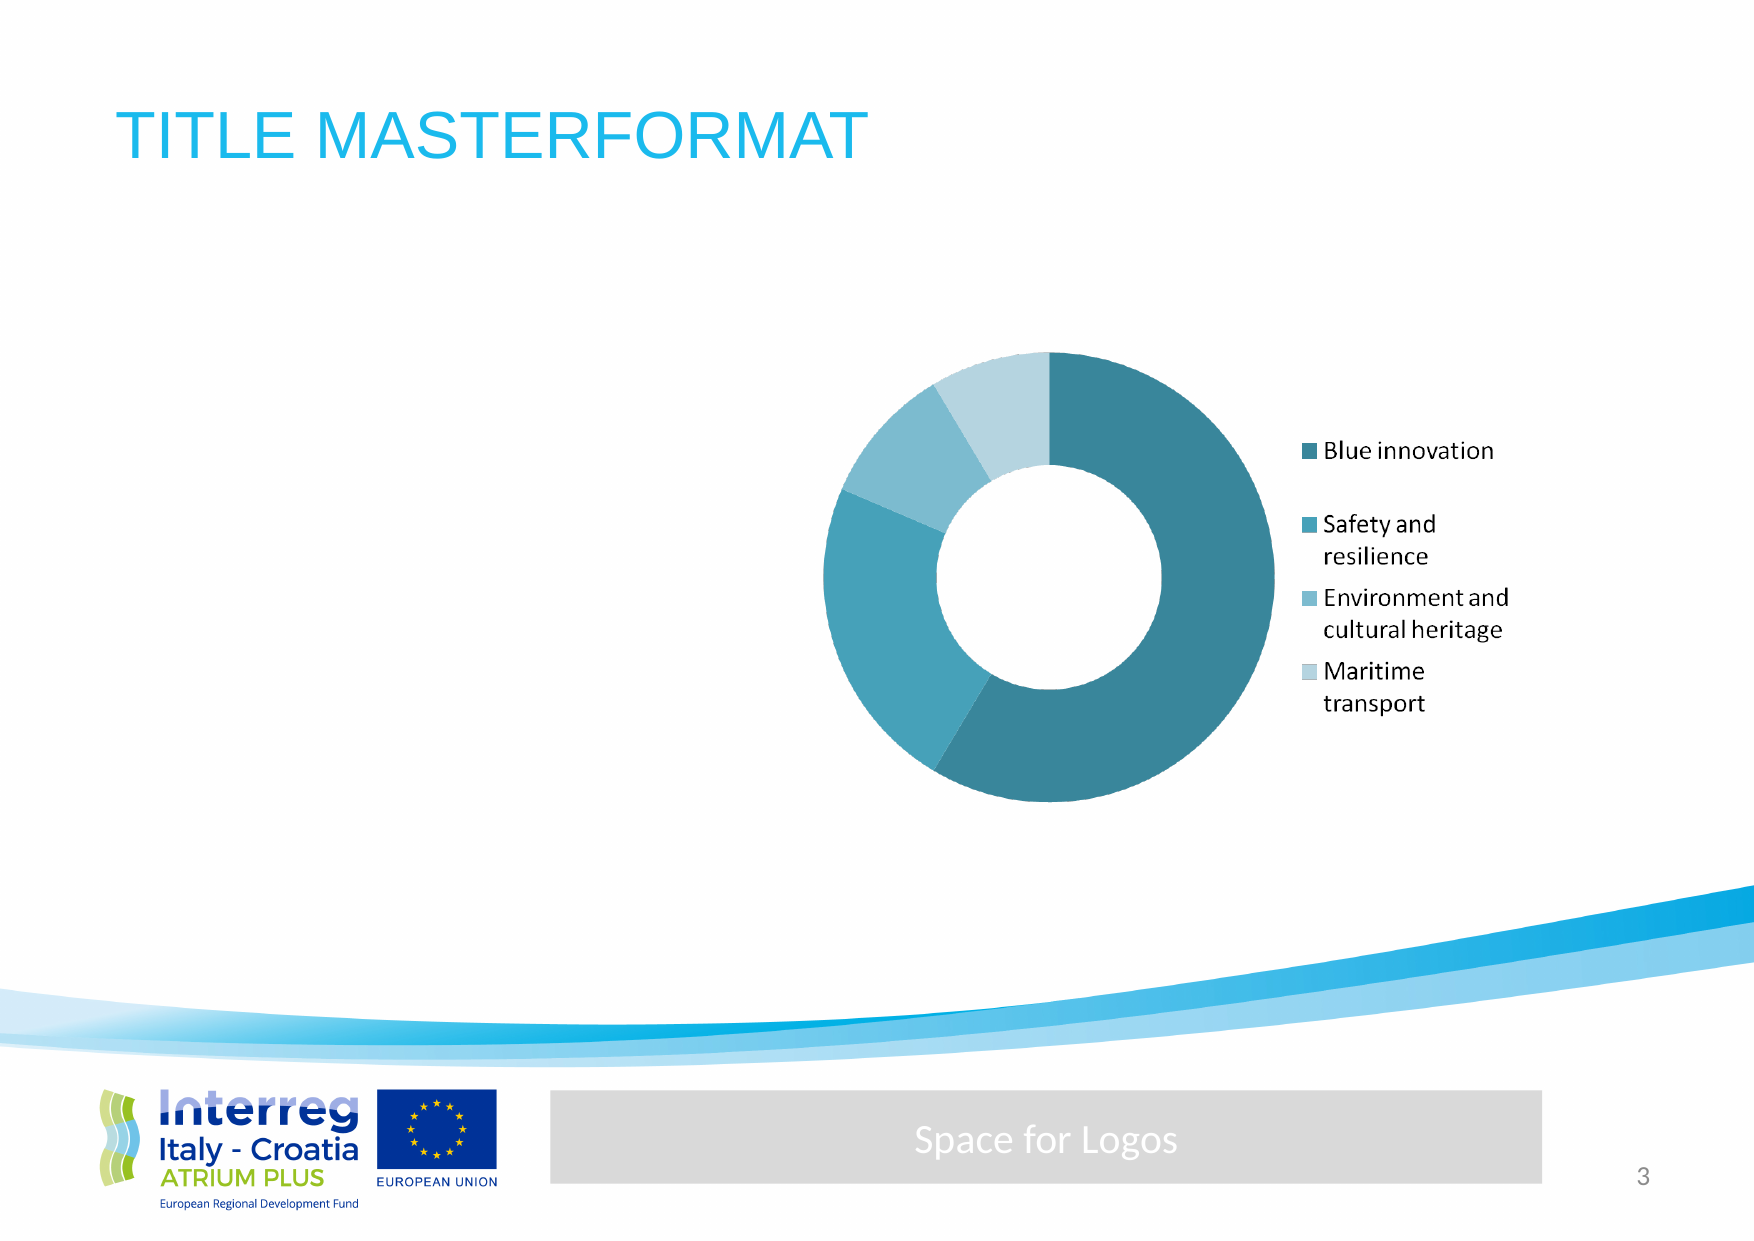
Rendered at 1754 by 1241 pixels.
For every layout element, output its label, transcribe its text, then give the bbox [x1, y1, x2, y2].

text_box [801, 315, 1530, 839]
text_box TITLE MASTERFORMAT [97, 83, 1656, 181]
text_box Space for Logos [549, 1089, 1543, 1185]
picture [0, 0, 1754, 1241]
slide_number 3 [1607, 1141, 1666, 1208]
